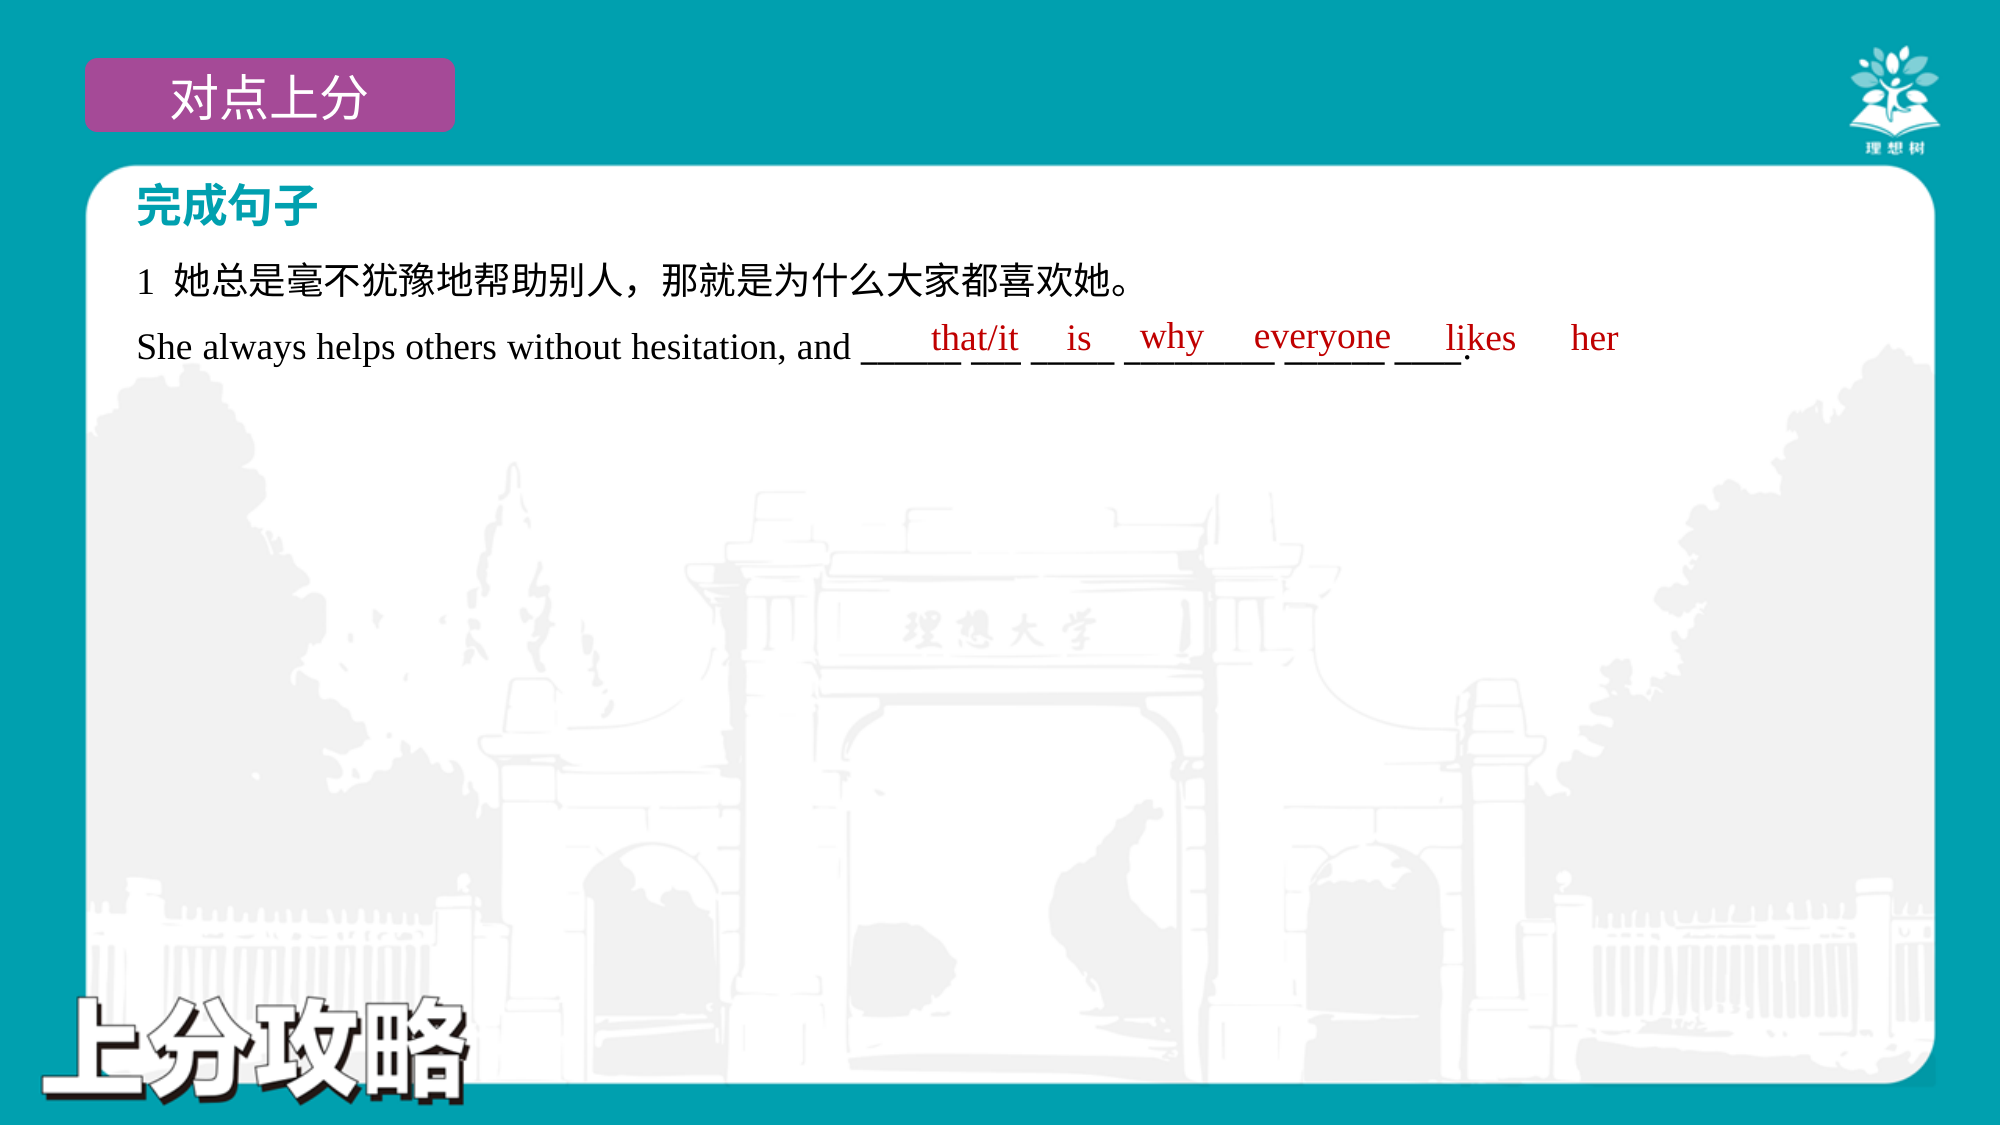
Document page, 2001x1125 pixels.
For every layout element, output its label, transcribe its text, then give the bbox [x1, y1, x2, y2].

picture [0, 0, 2000, 1125]
text_box 完成句子 [136, 176, 1865, 232]
text_box likes [1432, 293, 1531, 352]
text_box her [1557, 293, 1633, 352]
text_box 1 她总是毫不犹豫地帮助别人，那就是为什么大家都喜欢她。 She always helps others without hesitation, and ______ ___ _____ _________ ______ ____. [136, 233, 1865, 360]
text_box that/it [917, 293, 1033, 352]
text_box is [1052, 293, 1106, 352]
text_box why [1125, 291, 1218, 350]
text_box everyone [1240, 291, 1406, 350]
